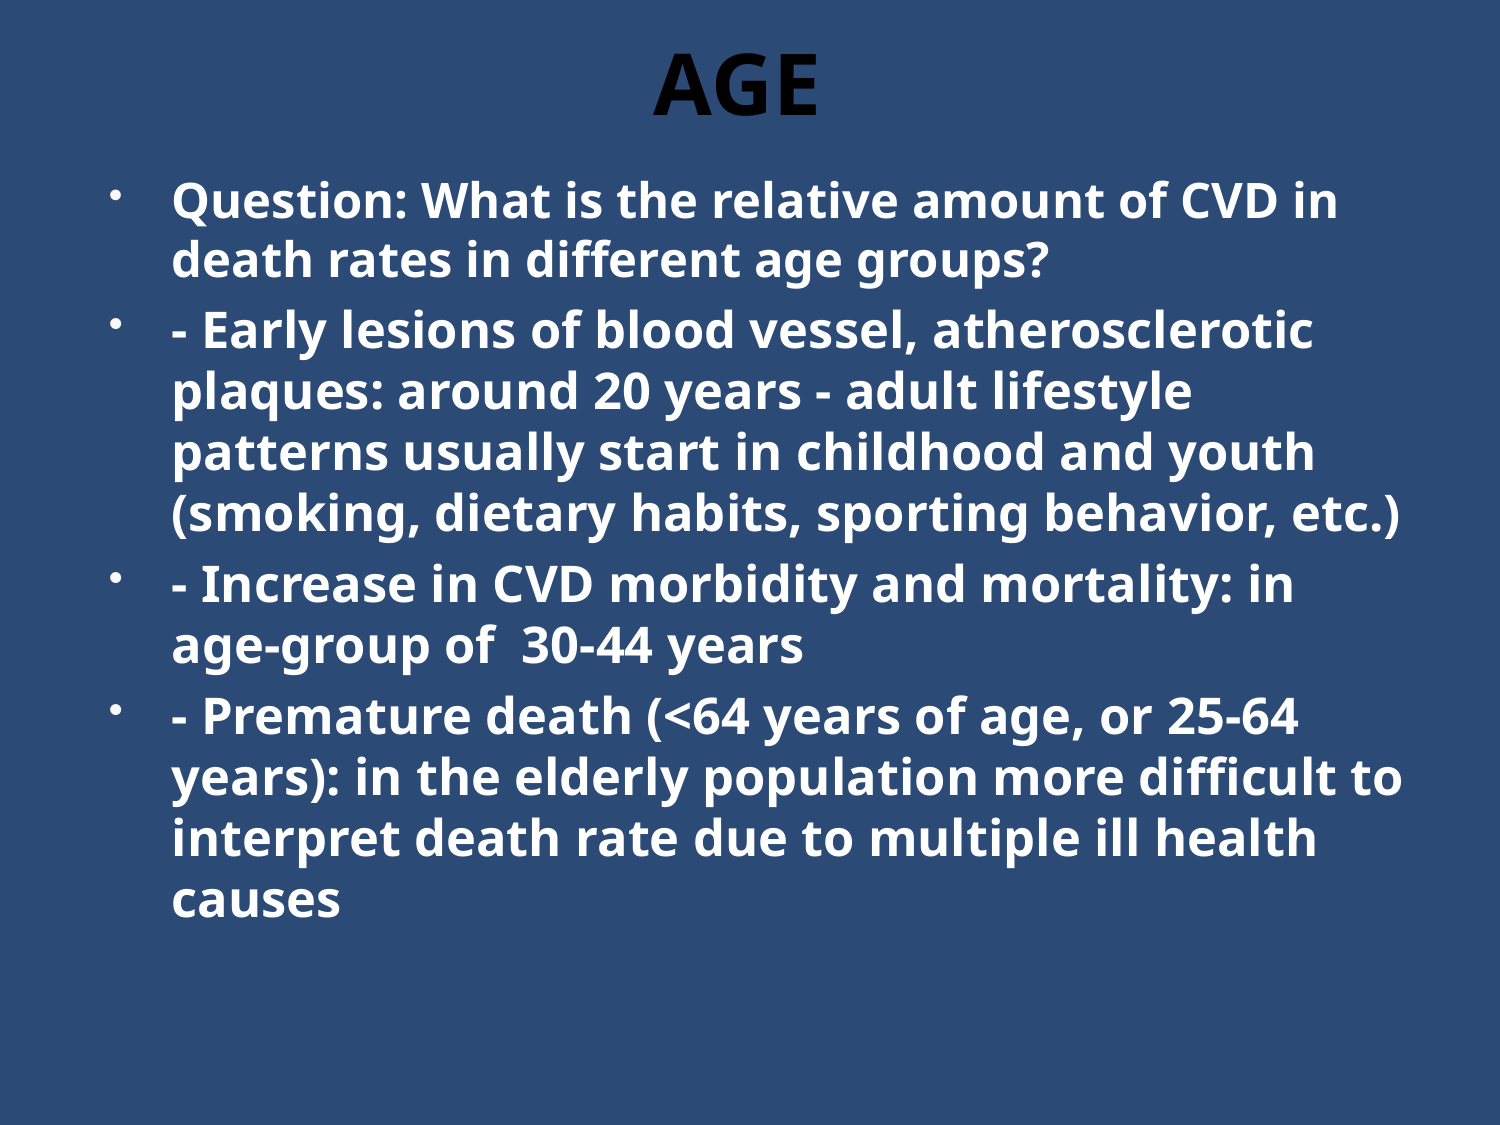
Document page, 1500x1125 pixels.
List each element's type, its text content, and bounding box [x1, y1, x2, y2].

title AGE [62, 0, 1413, 175]
list Question: What is the relative amount of CVD in death rates in different age groups? - Early lesions of blood vessel, atherosclerotic plaques: around 20 years - adult lifestyle patterns usually start in childhood and youth (smoking, dietary habits, sporting behavior, etc.) - Increase in CVD morbidity and mortality: in age-group of 30-44 years - Premature death (<64 years of age, or 25-64 years): in the elderly population more difficult to interpret death rate due to multiple ill health causes [74, 162, 1426, 1000]
